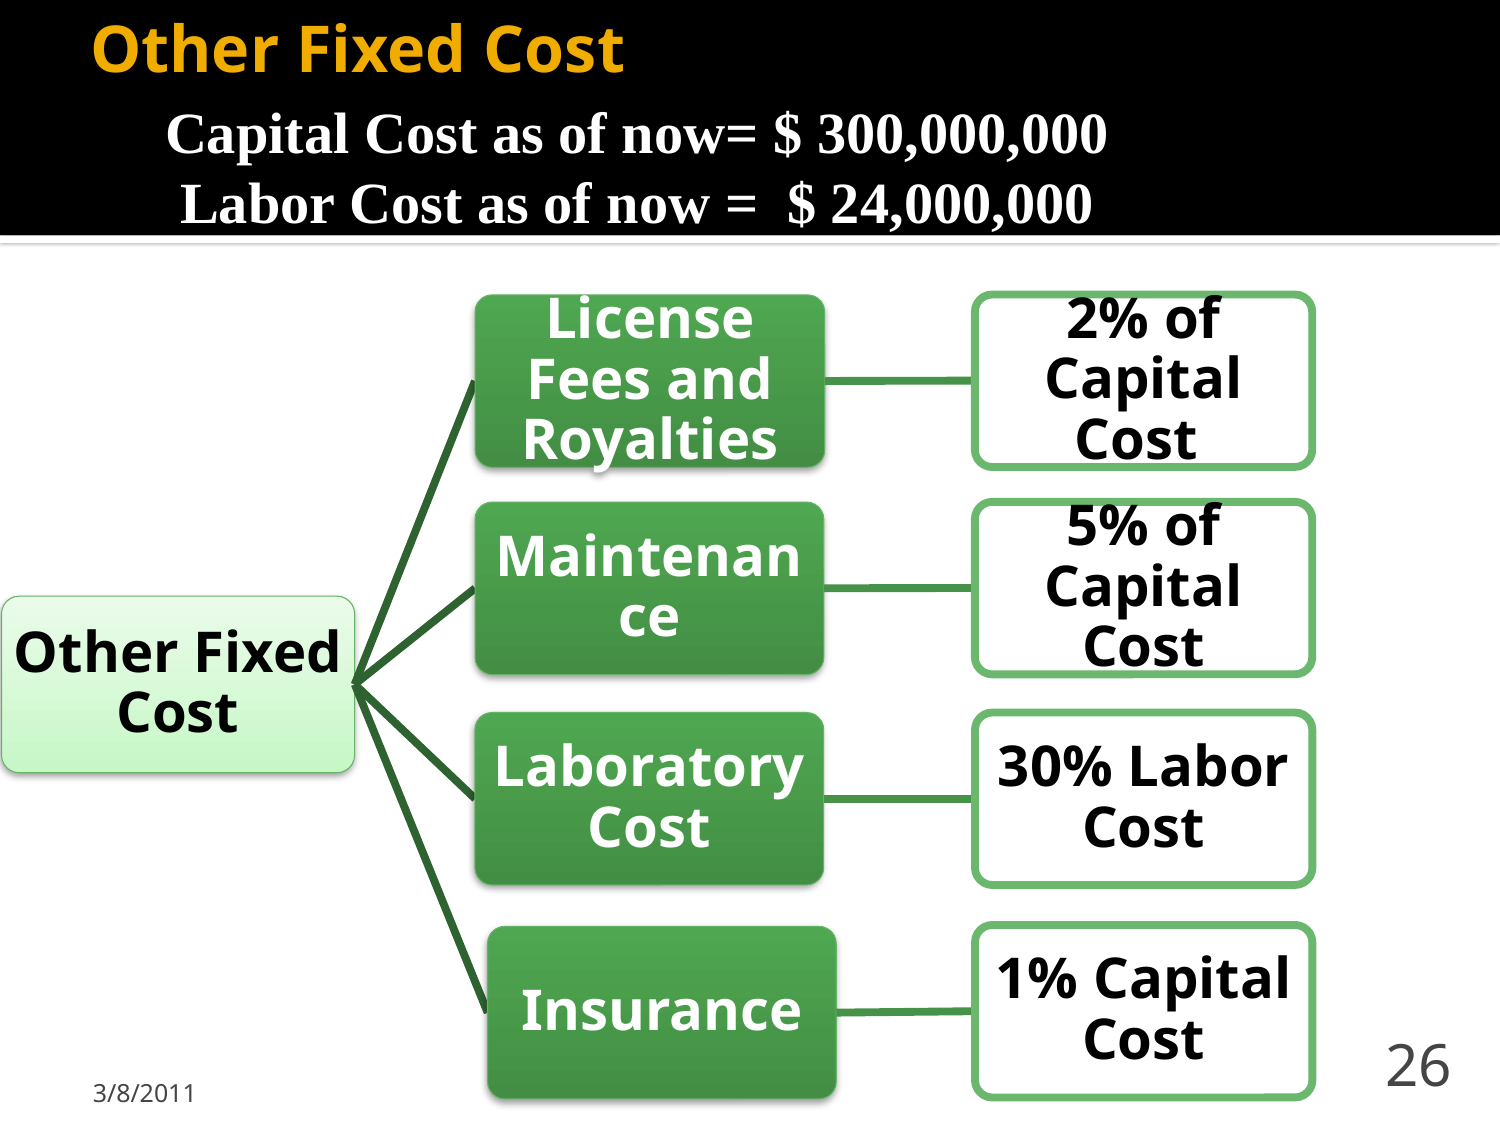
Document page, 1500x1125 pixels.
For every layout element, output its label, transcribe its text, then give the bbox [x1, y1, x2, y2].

text_box Capital Cost as of now= $ 300,000,000 Labor Cost as of now = $ 24,000,000 [0, 87, 1275, 243]
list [0, 243, 1325, 1125]
slide_number 26 [1345, 1062, 1467, 1108]
title Other Fixed Cost [75, 0, 1300, 93]
